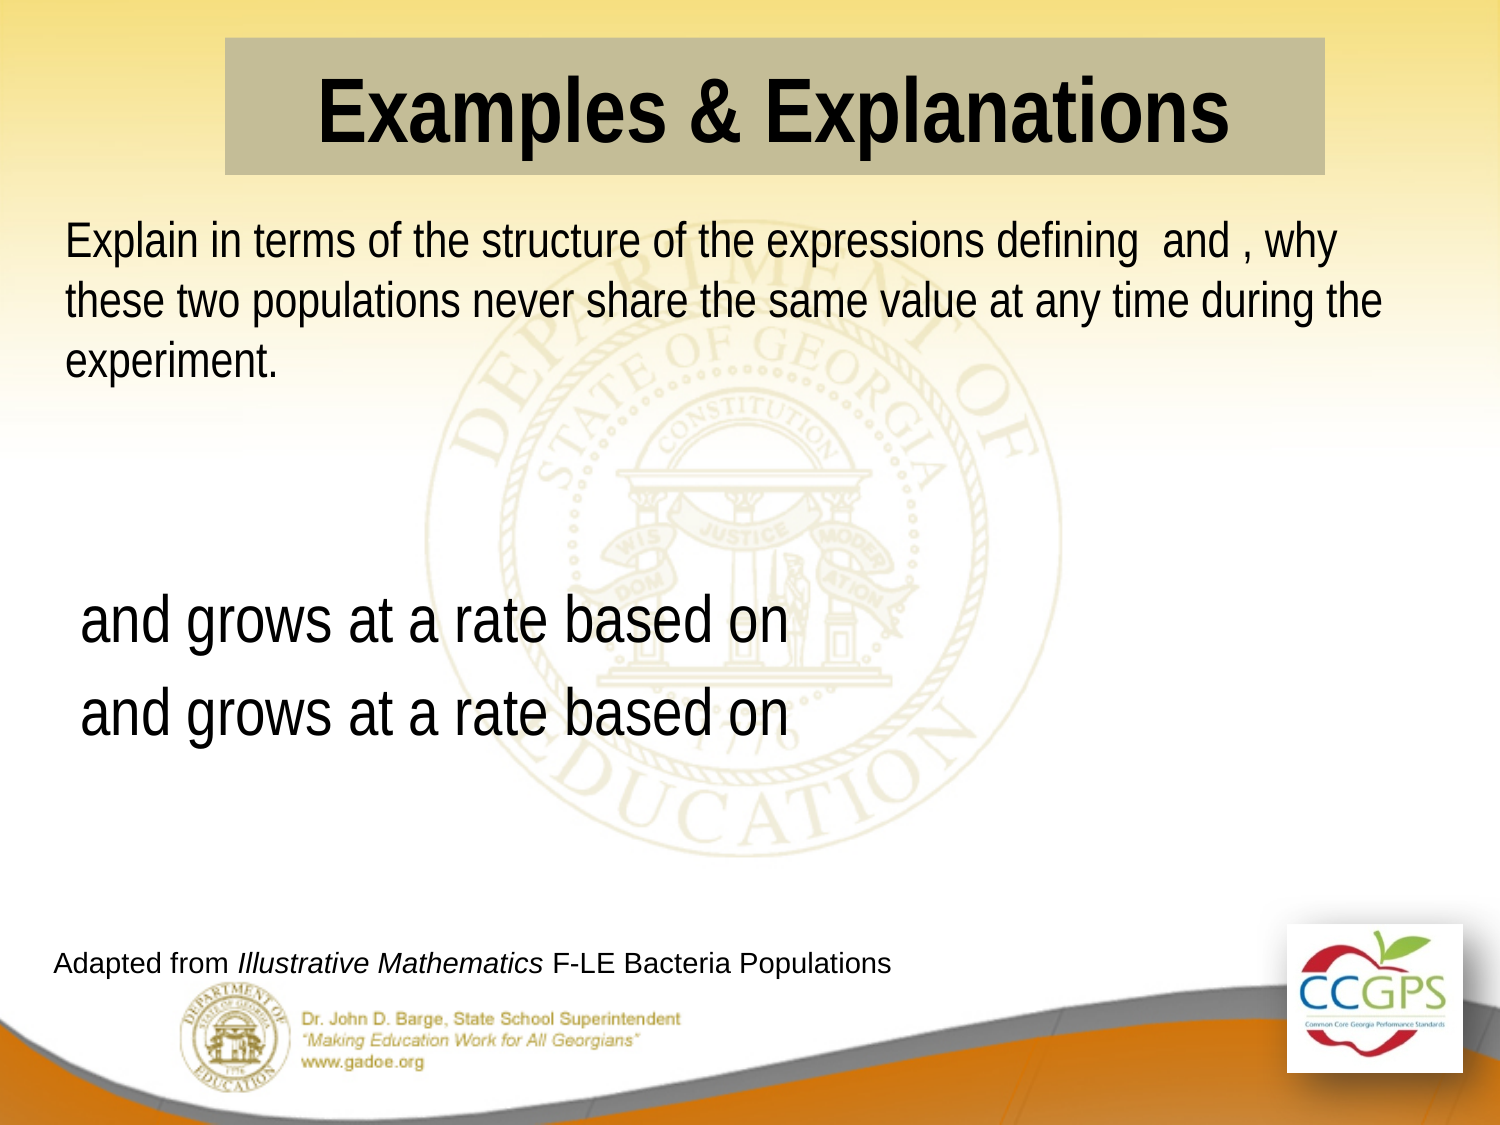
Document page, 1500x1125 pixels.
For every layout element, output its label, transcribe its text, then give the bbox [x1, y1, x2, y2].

picture [0, 0, 1500, 1125]
text_box Adapted from Illustrative Mathematics F-LE Bacteria Populations [38, 936, 908, 987]
title Examples & Explanations [224, 37, 1326, 176]
